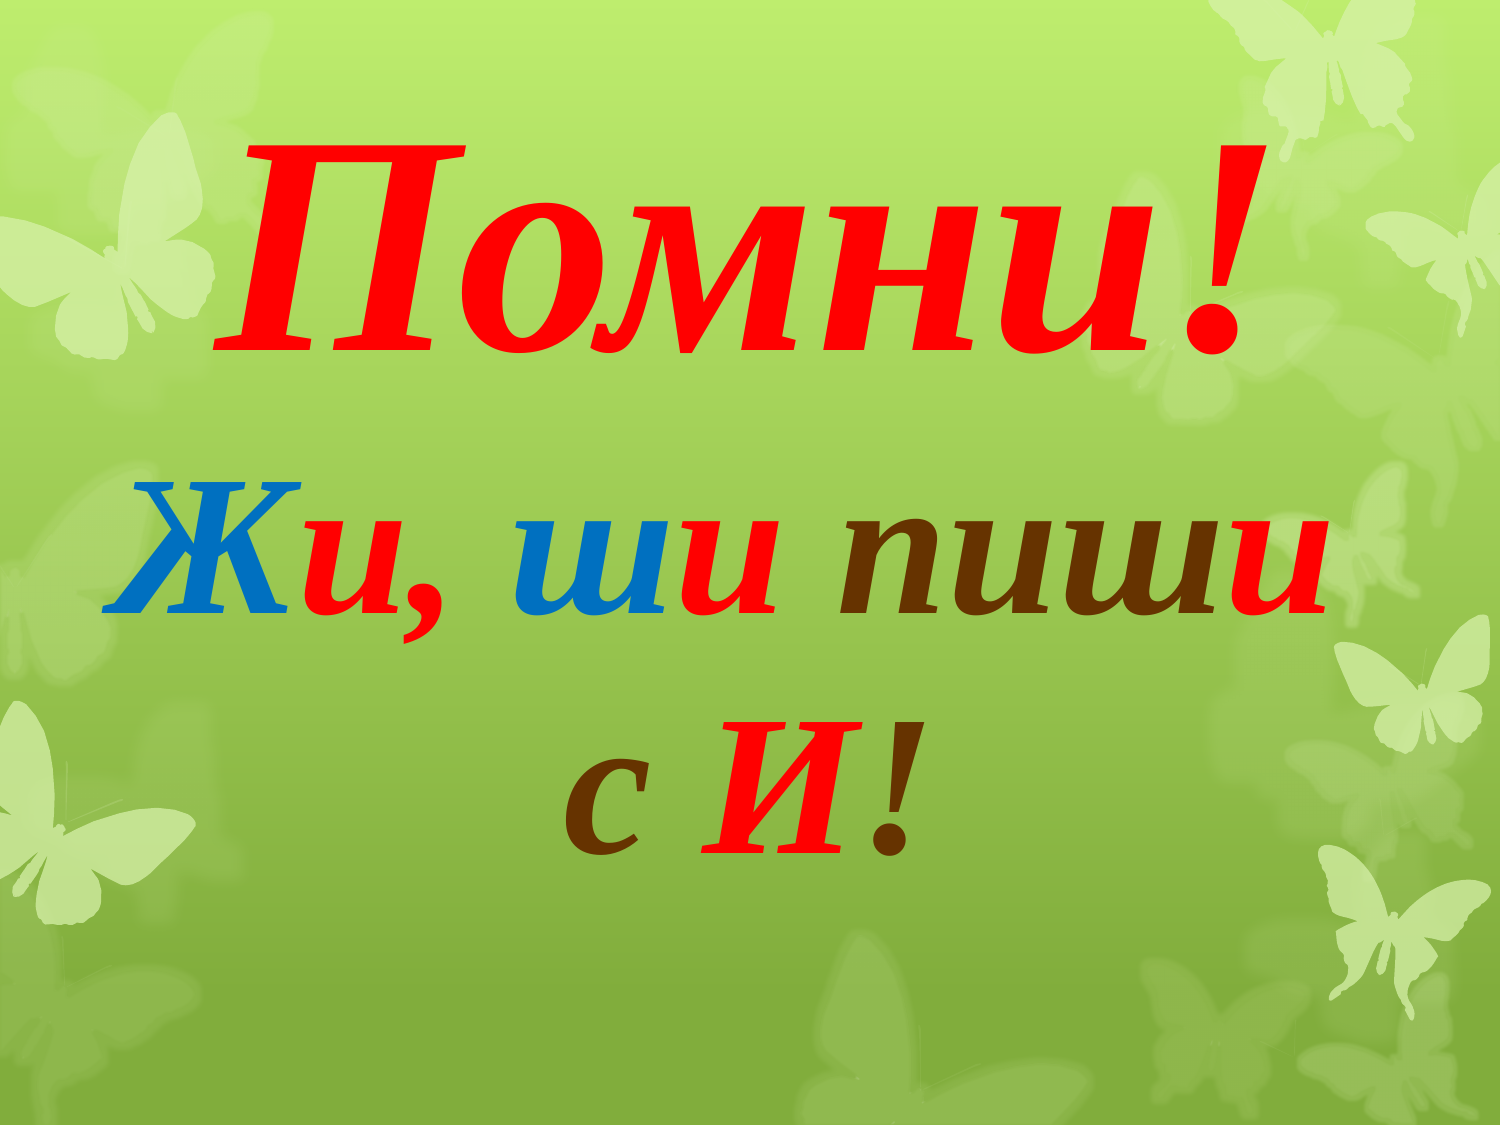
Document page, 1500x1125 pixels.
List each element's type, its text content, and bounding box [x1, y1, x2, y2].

text_box Помни! Жи, ши пиши с И! [0, 30, 1500, 901]
